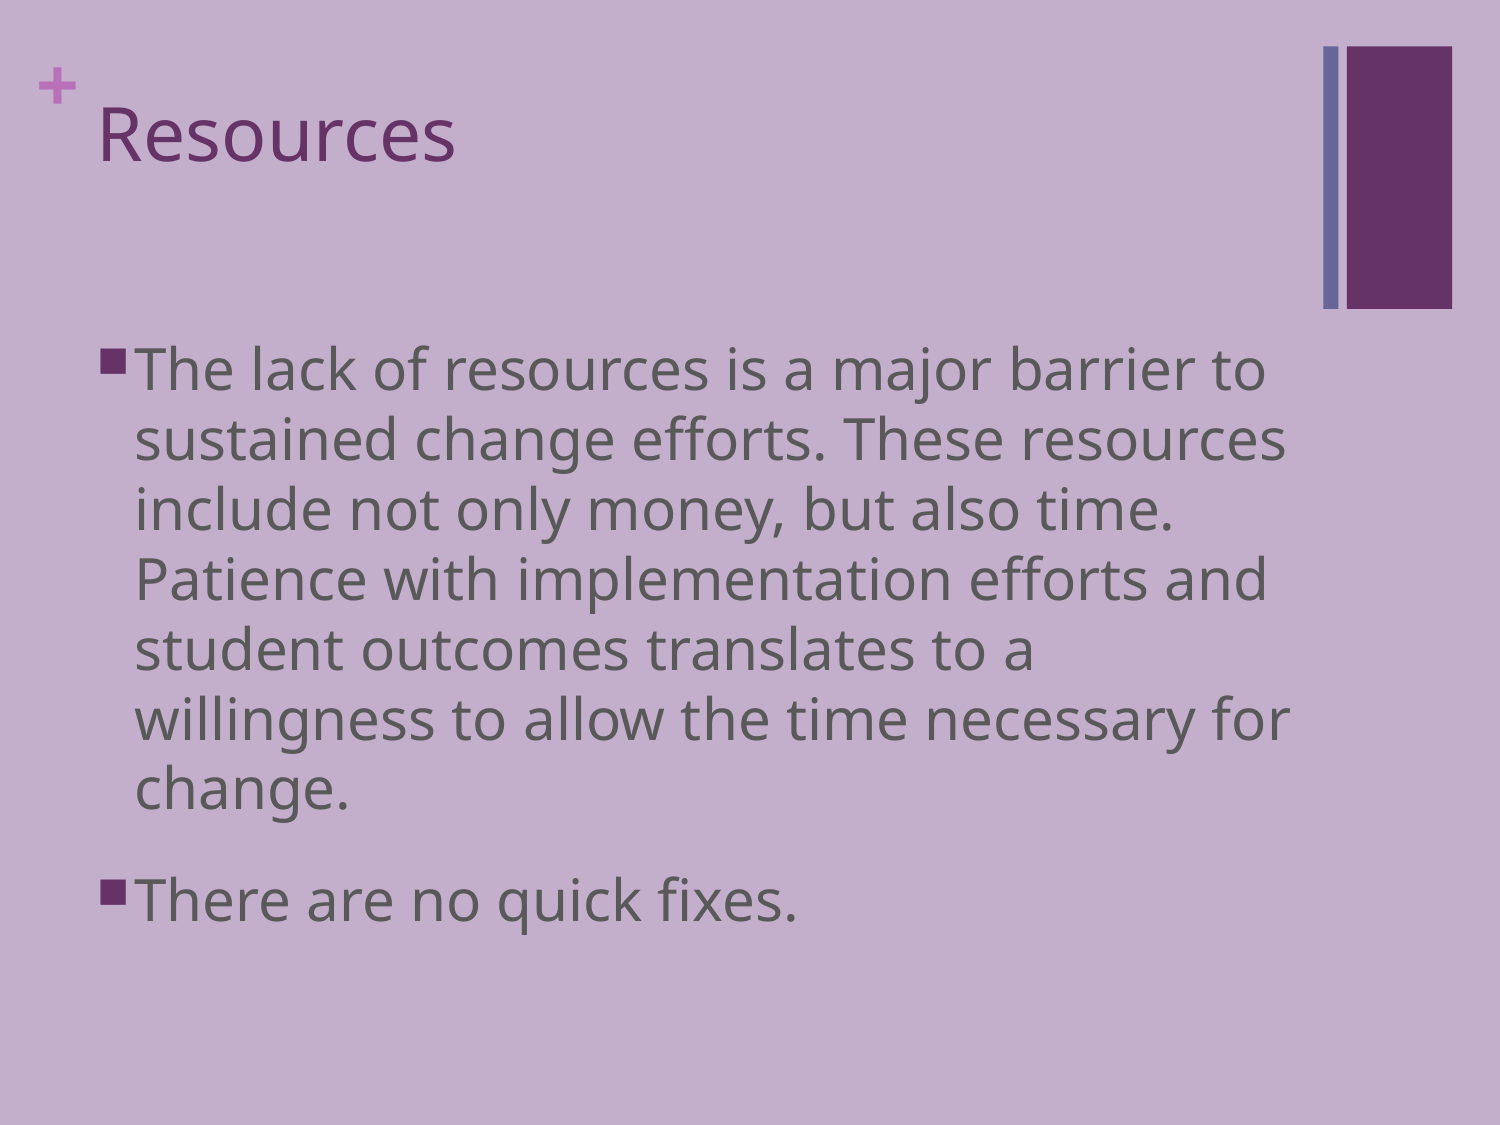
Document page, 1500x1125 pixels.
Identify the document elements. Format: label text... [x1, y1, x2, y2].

title Resources [81, 79, 1322, 263]
list The lack of resources is a major barrier to sustained change efforts. These resources include not only money, but also time. Patience with implementation efforts and student outcomes translates to a willingness to allow the time necessary for change. There are no quick fixes. [81, 324, 1322, 1005]
